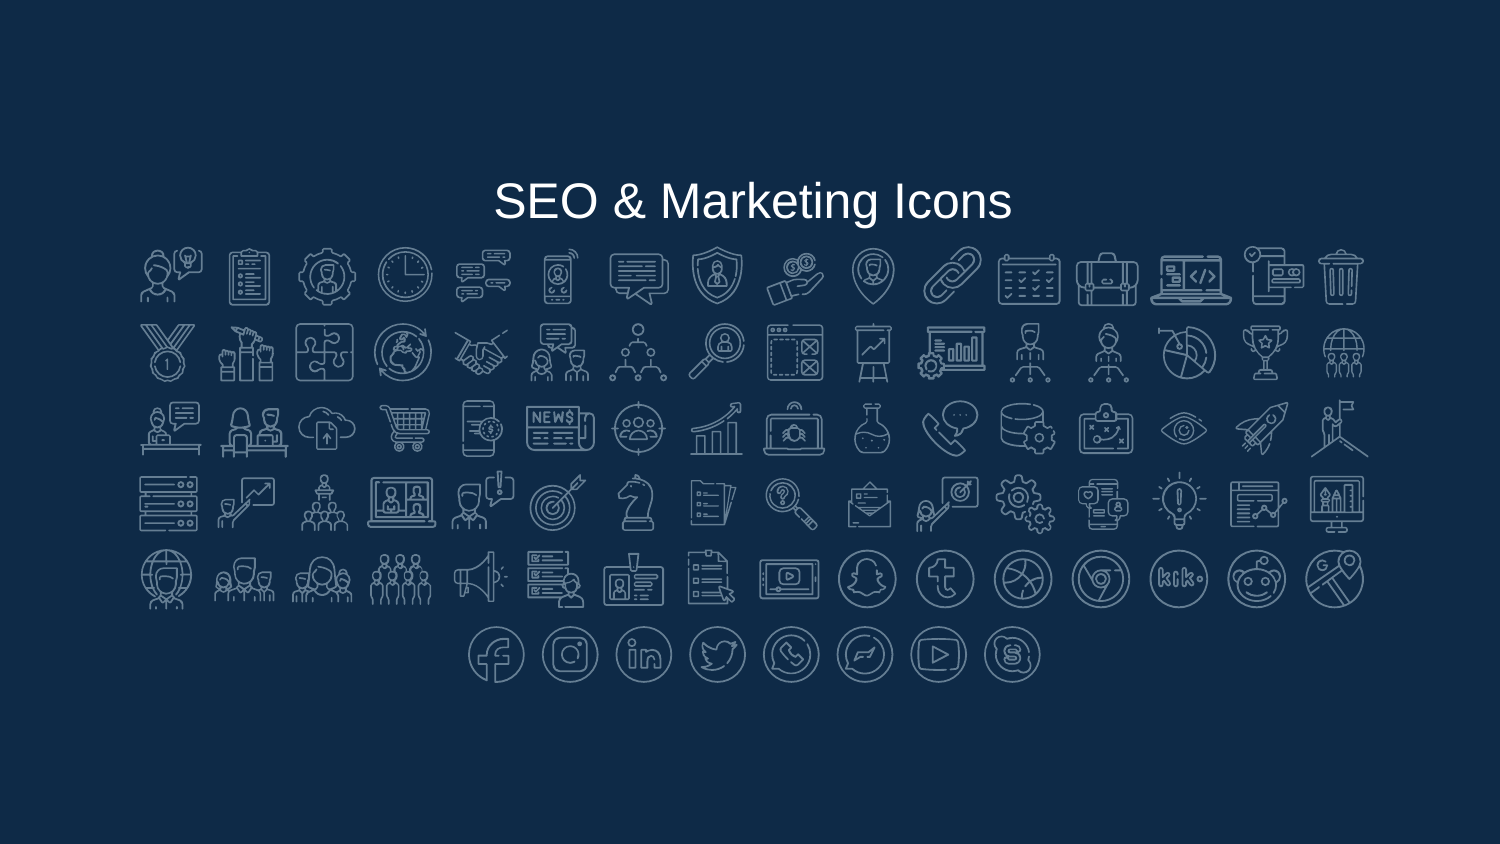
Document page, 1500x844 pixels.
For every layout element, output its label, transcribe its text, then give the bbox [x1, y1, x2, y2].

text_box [1160, 411, 1208, 445]
text_box [468, 626, 525, 683]
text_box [1317, 248, 1365, 306]
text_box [690, 246, 744, 305]
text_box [850, 403, 892, 454]
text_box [213, 557, 275, 602]
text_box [1075, 252, 1139, 307]
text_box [217, 326, 275, 382]
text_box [453, 551, 509, 603]
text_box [1078, 402, 1134, 455]
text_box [1310, 399, 1370, 458]
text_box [837, 549, 897, 609]
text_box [1077, 478, 1129, 531]
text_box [1227, 549, 1287, 609]
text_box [610, 400, 667, 457]
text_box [1151, 471, 1207, 531]
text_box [377, 246, 434, 303]
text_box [217, 477, 275, 529]
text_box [1149, 549, 1209, 609]
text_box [379, 404, 431, 453]
text_box [1158, 326, 1217, 380]
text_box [297, 406, 356, 451]
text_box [690, 479, 737, 526]
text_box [847, 481, 892, 528]
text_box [366, 476, 437, 529]
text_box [530, 323, 589, 382]
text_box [298, 247, 357, 306]
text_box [1229, 481, 1288, 528]
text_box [455, 249, 511, 303]
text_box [765, 252, 826, 306]
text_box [541, 625, 599, 684]
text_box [1243, 245, 1305, 306]
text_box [1009, 322, 1051, 383]
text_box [608, 322, 668, 382]
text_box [373, 322, 433, 382]
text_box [688, 625, 747, 684]
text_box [615, 625, 673, 684]
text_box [1071, 549, 1131, 609]
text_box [1000, 402, 1057, 455]
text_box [921, 245, 984, 305]
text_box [139, 323, 196, 383]
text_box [603, 552, 665, 607]
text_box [1322, 327, 1366, 378]
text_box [1309, 475, 1365, 534]
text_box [462, 399, 504, 458]
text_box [140, 548, 193, 610]
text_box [983, 625, 1041, 684]
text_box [1087, 322, 1130, 383]
title SEO & Marketing Icons [175, 153, 1332, 233]
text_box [997, 253, 1061, 305]
text_box [295, 323, 354, 382]
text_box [1305, 549, 1365, 609]
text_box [543, 248, 580, 305]
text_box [228, 247, 271, 306]
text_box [1149, 255, 1233, 306]
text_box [687, 322, 745, 380]
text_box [762, 625, 820, 684]
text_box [527, 550, 585, 609]
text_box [916, 476, 979, 533]
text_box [993, 549, 1053, 609]
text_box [525, 405, 596, 452]
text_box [219, 407, 290, 459]
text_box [759, 558, 820, 600]
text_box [1234, 401, 1289, 456]
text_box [915, 549, 975, 609]
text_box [836, 625, 894, 684]
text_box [301, 474, 349, 532]
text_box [765, 477, 819, 531]
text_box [851, 247, 895, 305]
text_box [854, 322, 893, 383]
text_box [762, 401, 826, 456]
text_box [917, 326, 986, 380]
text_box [1242, 325, 1289, 381]
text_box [910, 625, 968, 684]
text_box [766, 324, 824, 381]
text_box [291, 556, 353, 603]
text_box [139, 246, 203, 303]
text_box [617, 473, 655, 532]
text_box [689, 401, 744, 456]
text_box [451, 470, 515, 530]
text_box [529, 474, 587, 531]
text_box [687, 549, 736, 605]
text_box [370, 554, 432, 605]
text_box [609, 253, 670, 306]
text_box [138, 475, 198, 532]
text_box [921, 400, 979, 457]
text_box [139, 401, 203, 456]
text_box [995, 474, 1056, 535]
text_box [454, 329, 509, 376]
